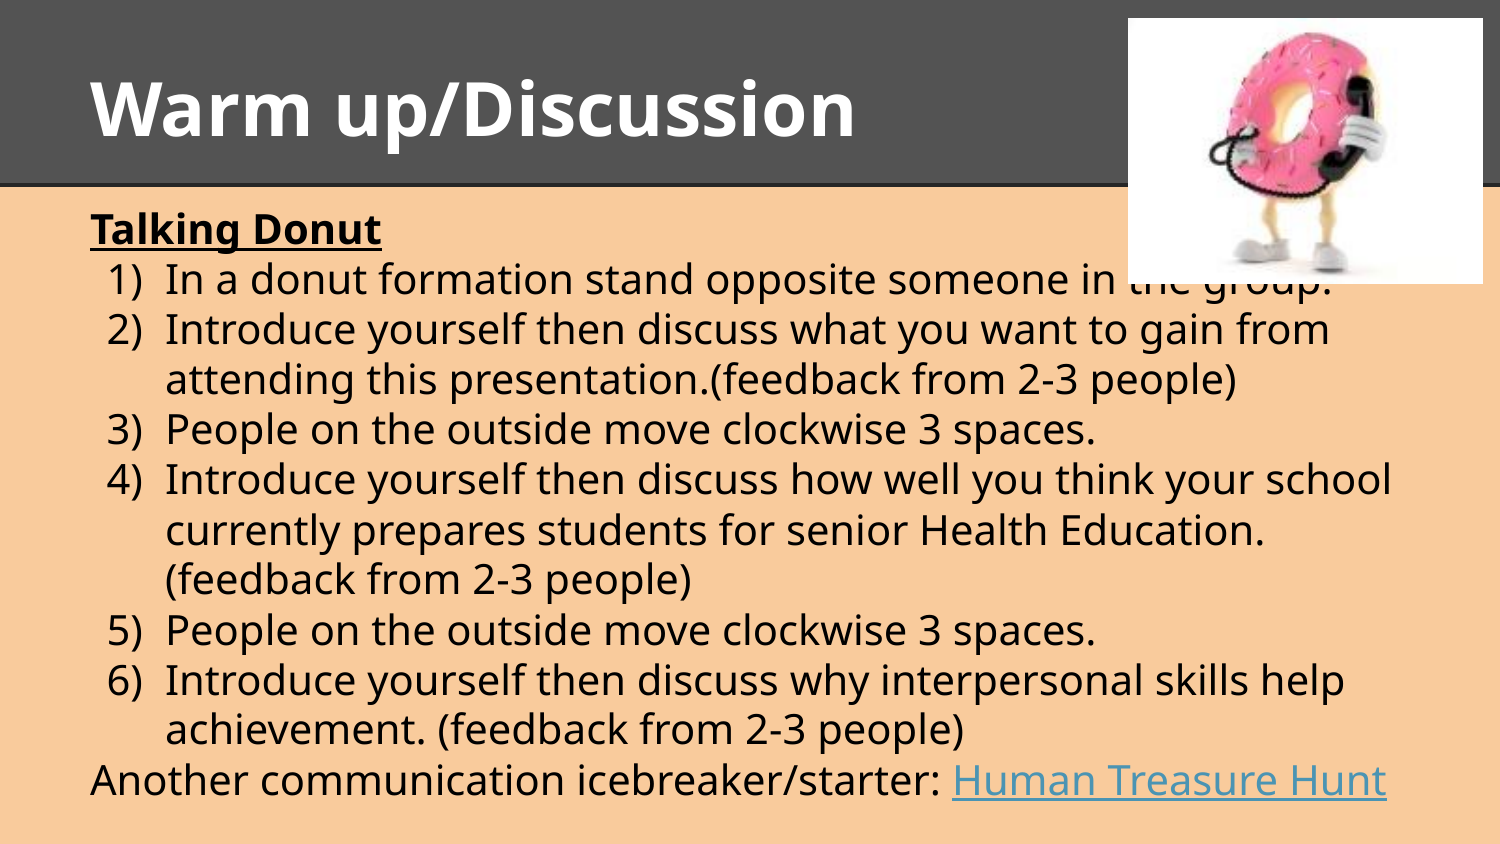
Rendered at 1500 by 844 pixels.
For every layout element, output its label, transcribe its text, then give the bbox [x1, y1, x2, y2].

title Warm up/Discussion [75, 18, 1127, 167]
list Talking Donut In a donut formation stand opposite someone in the group. Introduce yourself then discuss what you want to gain from attending this presentation.(feedback from 2-3 people) People on the outside move clockwise 3 spaces. Introduce yourself then discuss how well you think your school currently prepares students for senior Health Education.(feedback from 2-3 people) People on the outside move clockwise 3 spaces. Introduce yourself then discuss why interpersonal skills help achievement. (feedback from 2-3 people) Another communication icebreaker/starter: Human Treasure Hunt [75, 188, 1425, 844]
picture [1128, 18, 1483, 284]
